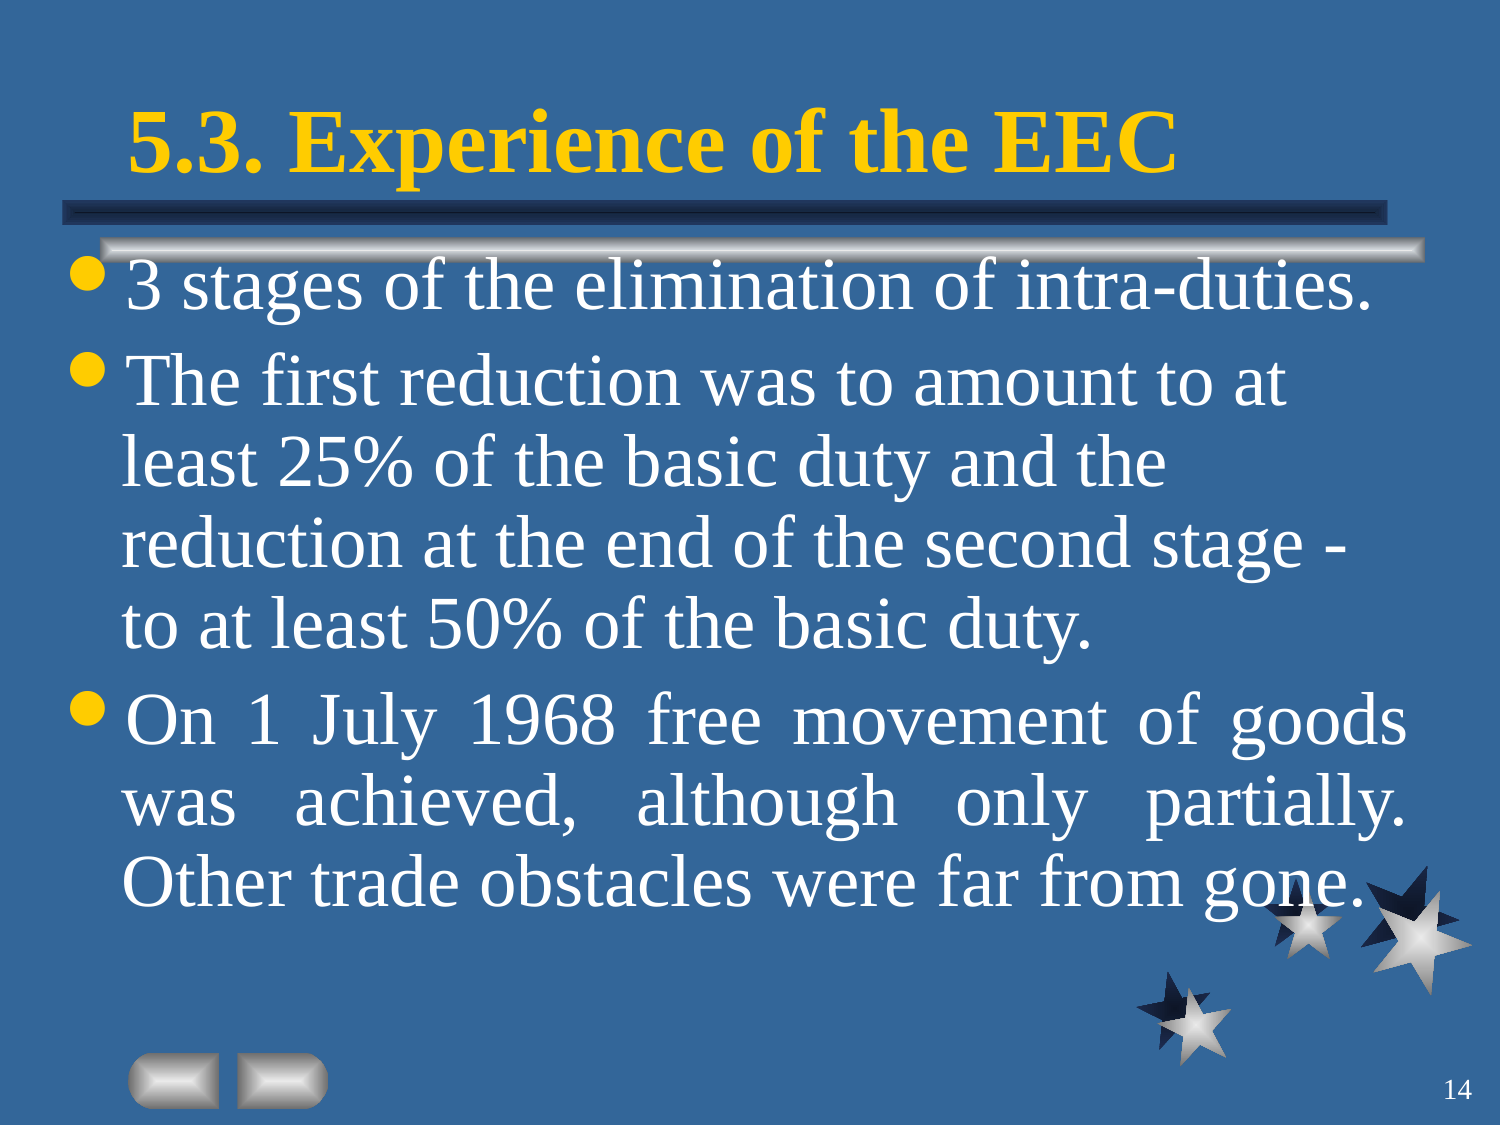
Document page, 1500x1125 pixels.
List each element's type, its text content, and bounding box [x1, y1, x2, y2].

title 5.3. Experience of the EEC [112, 0, 1388, 201]
slide_number 14 [1174, 1049, 1488, 1125]
list 3 stages of the elimination of intra-duties. The first reduction was to amount to at least 25% of the basic duty and the reduction at the end of the second stage - to at least 50% of the basic duty. On 1 July 1968 free movement of goods was achieved, although only partially. Other trade obstacles were far from gone. [49, 237, 1426, 913]
